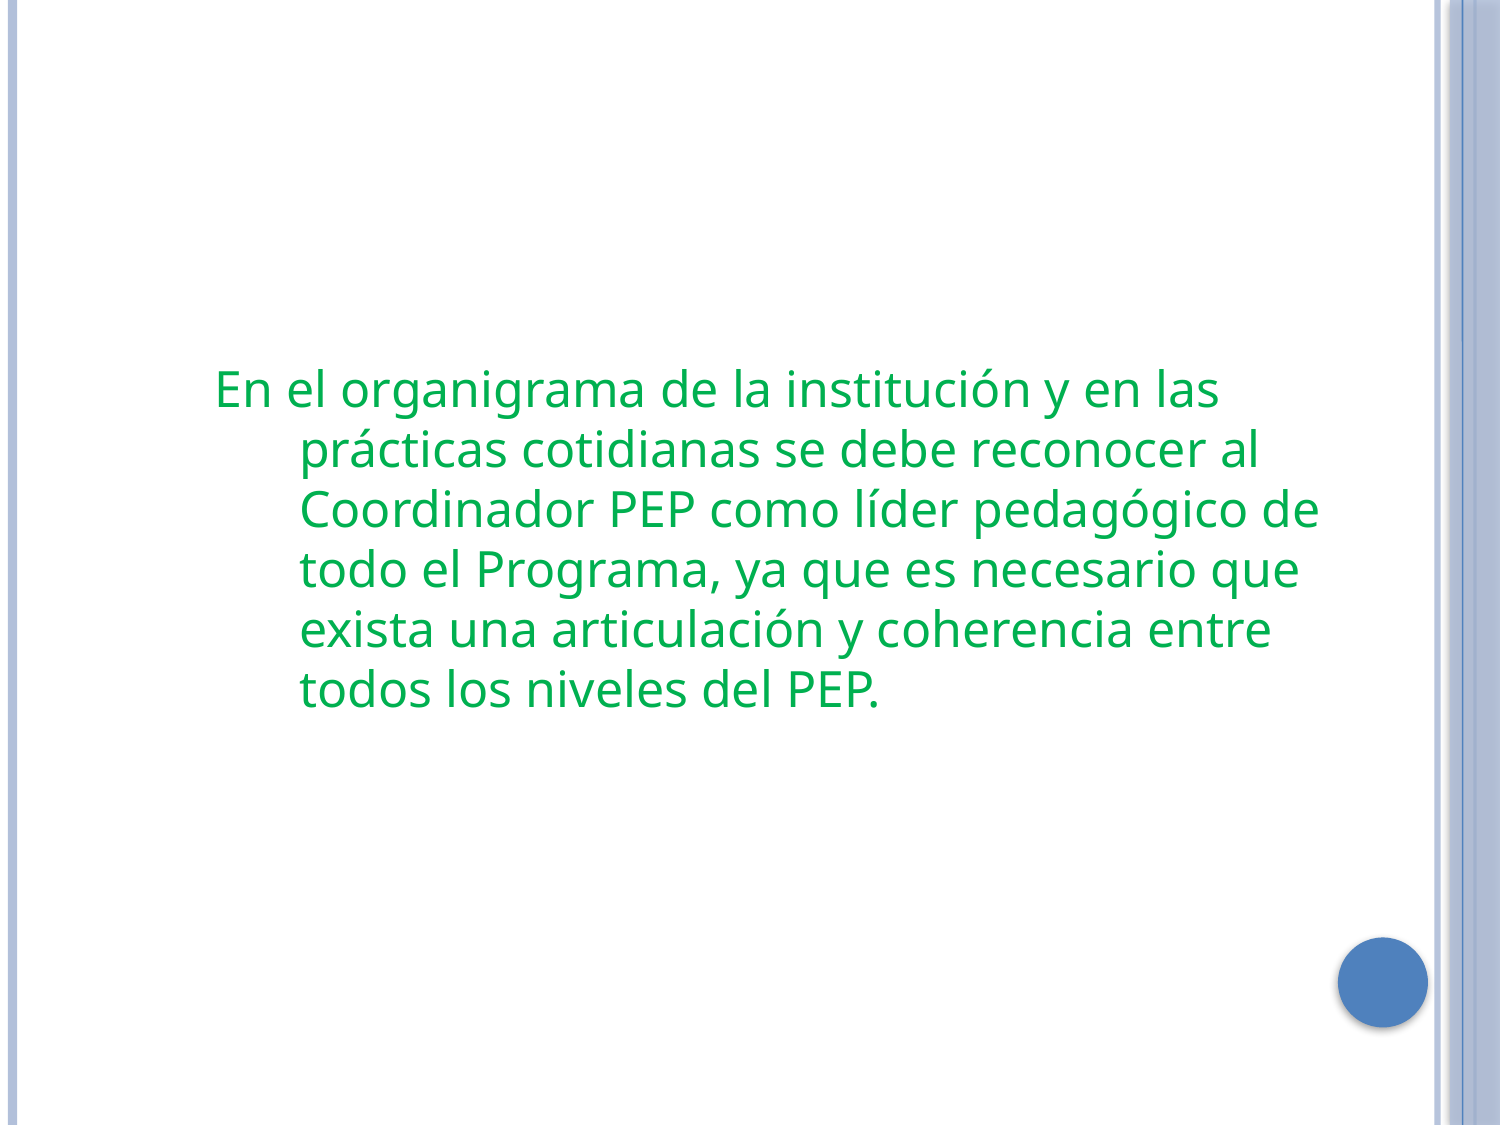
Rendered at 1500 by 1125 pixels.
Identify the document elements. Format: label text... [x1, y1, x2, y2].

list En el organigrama de la institución y en las prácticas cotidianas se debe reconocer al Coordinador PEP como líder pedagógico de todo el Programa, ya que es necesario que exista una articulación y coherencia entre todos los niveles del PEP. [200, 350, 1413, 1038]
